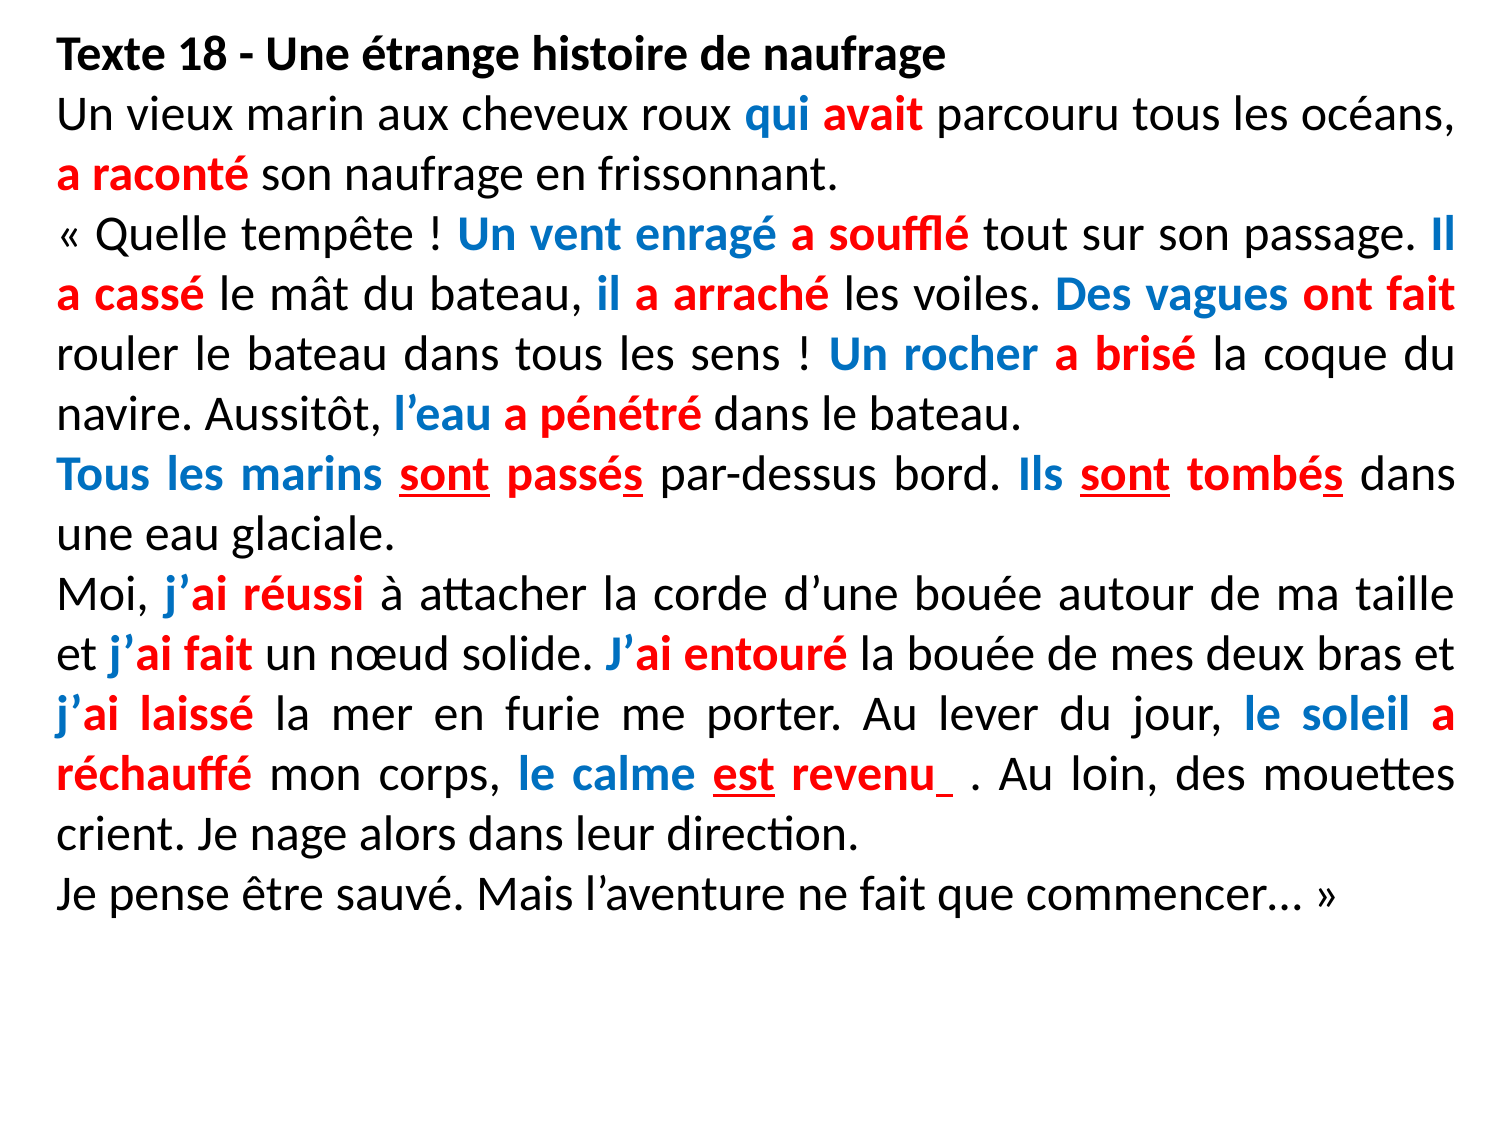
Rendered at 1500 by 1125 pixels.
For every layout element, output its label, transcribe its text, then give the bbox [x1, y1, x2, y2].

text_box Texte 18 - Une étrange histoire de naufrage Un vieux marin aux cheveux roux qui avait parcouru tous les océans, a raconté son naufrage en frissonnant. « Quelle tempête ! Un vent enragé a soufflé tout sur son passage. Il a cassé le mât du bateau, il a arraché les voiles. Des vagues ont fait rouler le bateau dans tous les sens ! Un rocher a brisé la coque du navire. Aussitôt, l’eau a pénétré dans le bateau. Tous les marins sont passés par-dessus bord. Ils sont tombés dans une eau glaciale. Moi, j’ai réussi à attacher la corde d’une bouée autour de ma taille et j’ai fait un nœud solide. J’ai entouré la bouée de mes deux bras et j’ai laissé la mer en furie me porter. Au lever du jour, le soleil a réchauffé mon corps, le calme est revenu . Au loin, des mouettes crient. Je nage alors dans leur direction. Je pense être sauvé. Mais l’aventure ne fait que commencer… » [41, 13, 1471, 928]
